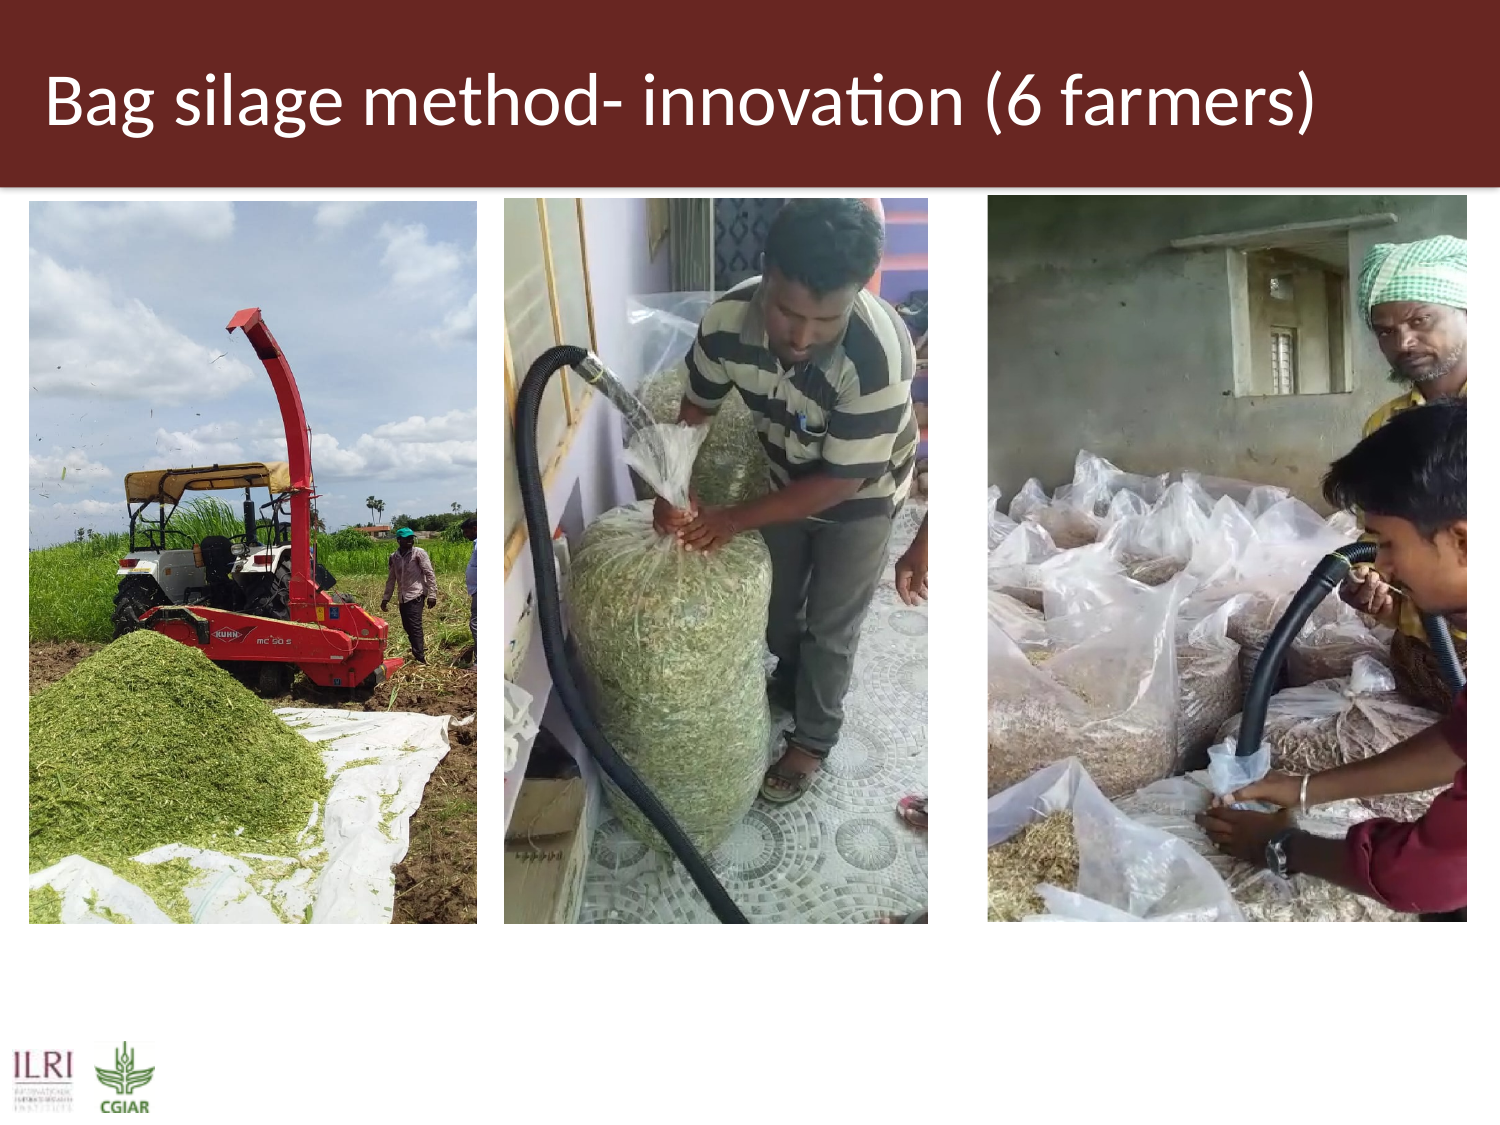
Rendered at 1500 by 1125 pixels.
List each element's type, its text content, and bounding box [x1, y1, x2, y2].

picture [987, 195, 1467, 922]
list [29, 200, 477, 924]
picture [12, 1049, 74, 1113]
picture [94, 1041, 155, 1113]
picture [503, 197, 929, 924]
title Bag silage method- innovation (6 farmers) [29, 42, 1380, 231]
